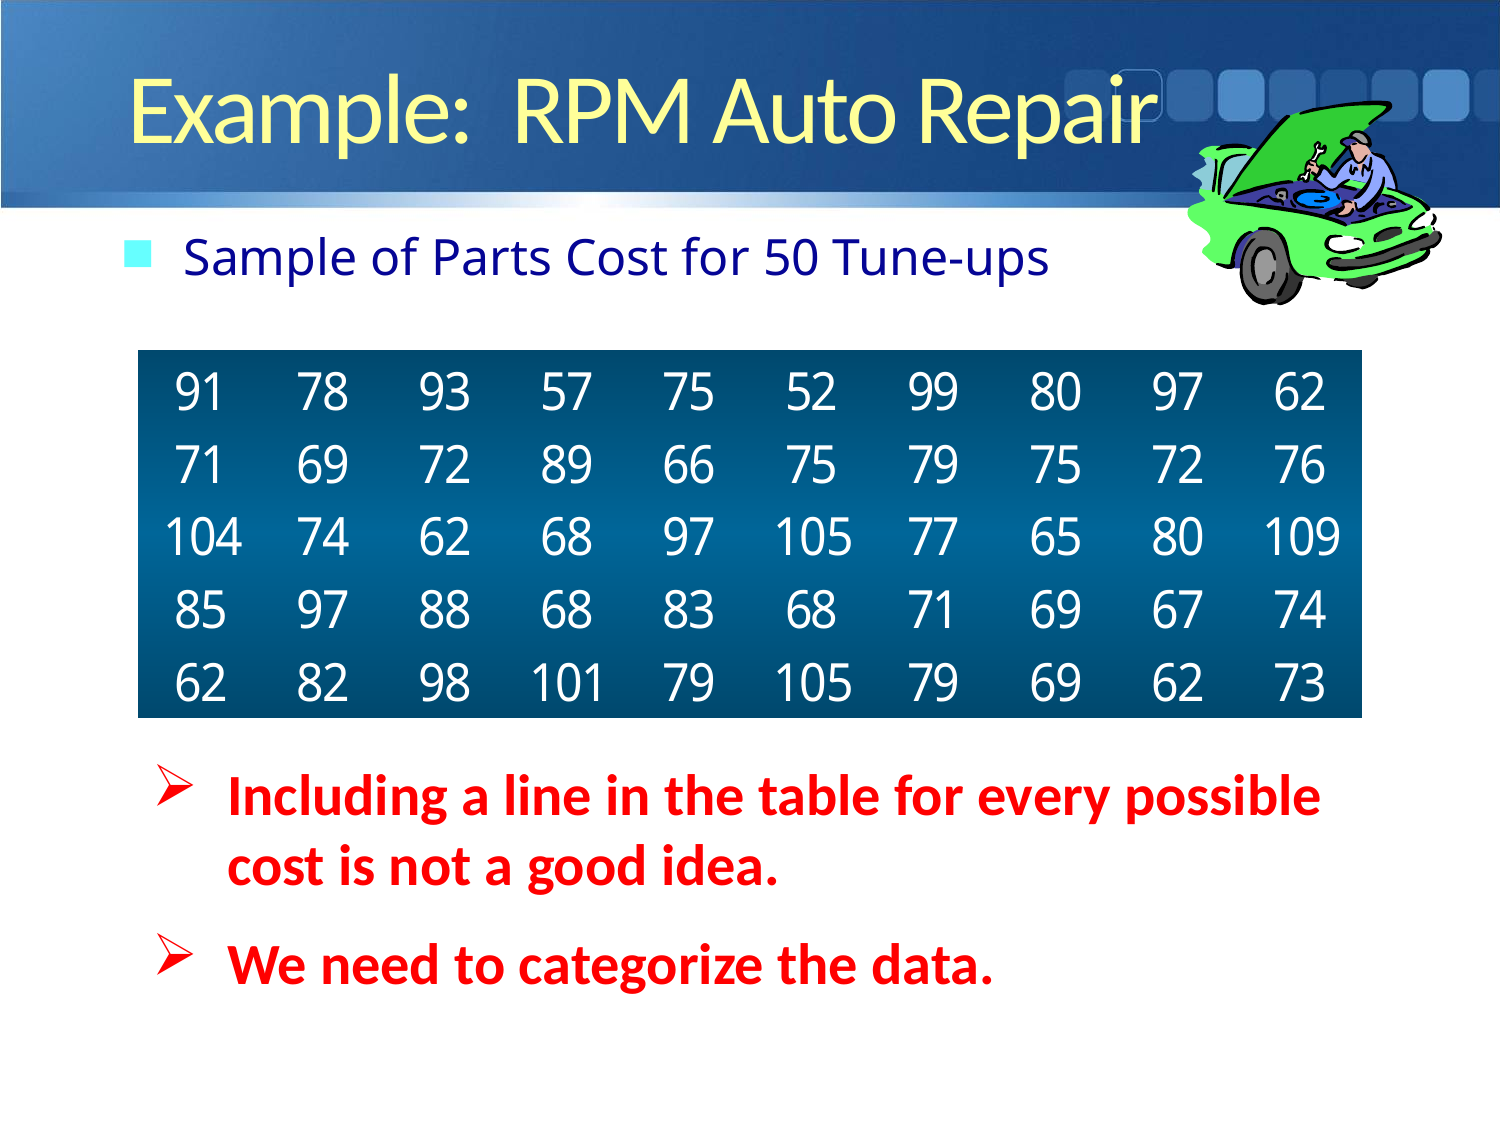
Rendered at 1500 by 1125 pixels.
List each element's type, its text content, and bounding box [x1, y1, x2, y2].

text_box Including a line in the table for every possible cost is not a good idea. We need to categorize the data. [137, 750, 1350, 1004]
picture [0, 0, 1500, 1125]
text_box Sample of Parts Cost for 50 Tune-ups [112, 224, 1181, 309]
text_box Example: RPM Auto Repair [112, 50, 1388, 160]
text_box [137, 349, 1363, 719]
